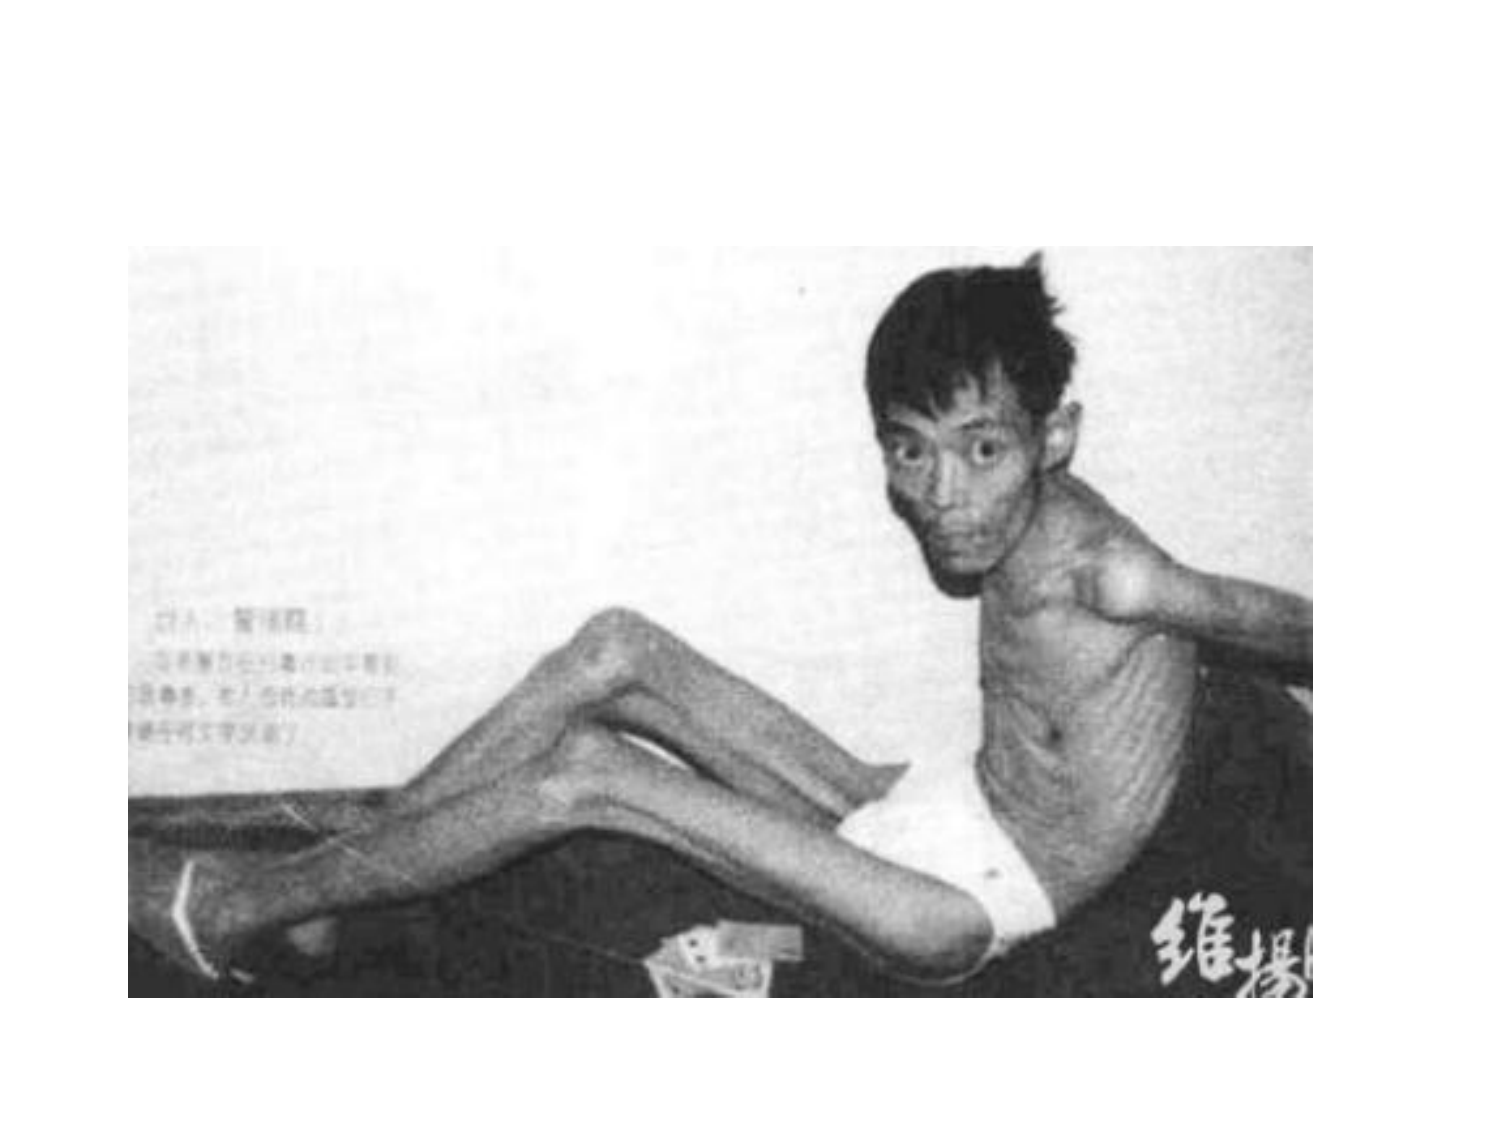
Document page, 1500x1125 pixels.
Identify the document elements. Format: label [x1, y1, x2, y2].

list [128, 245, 1314, 998]
